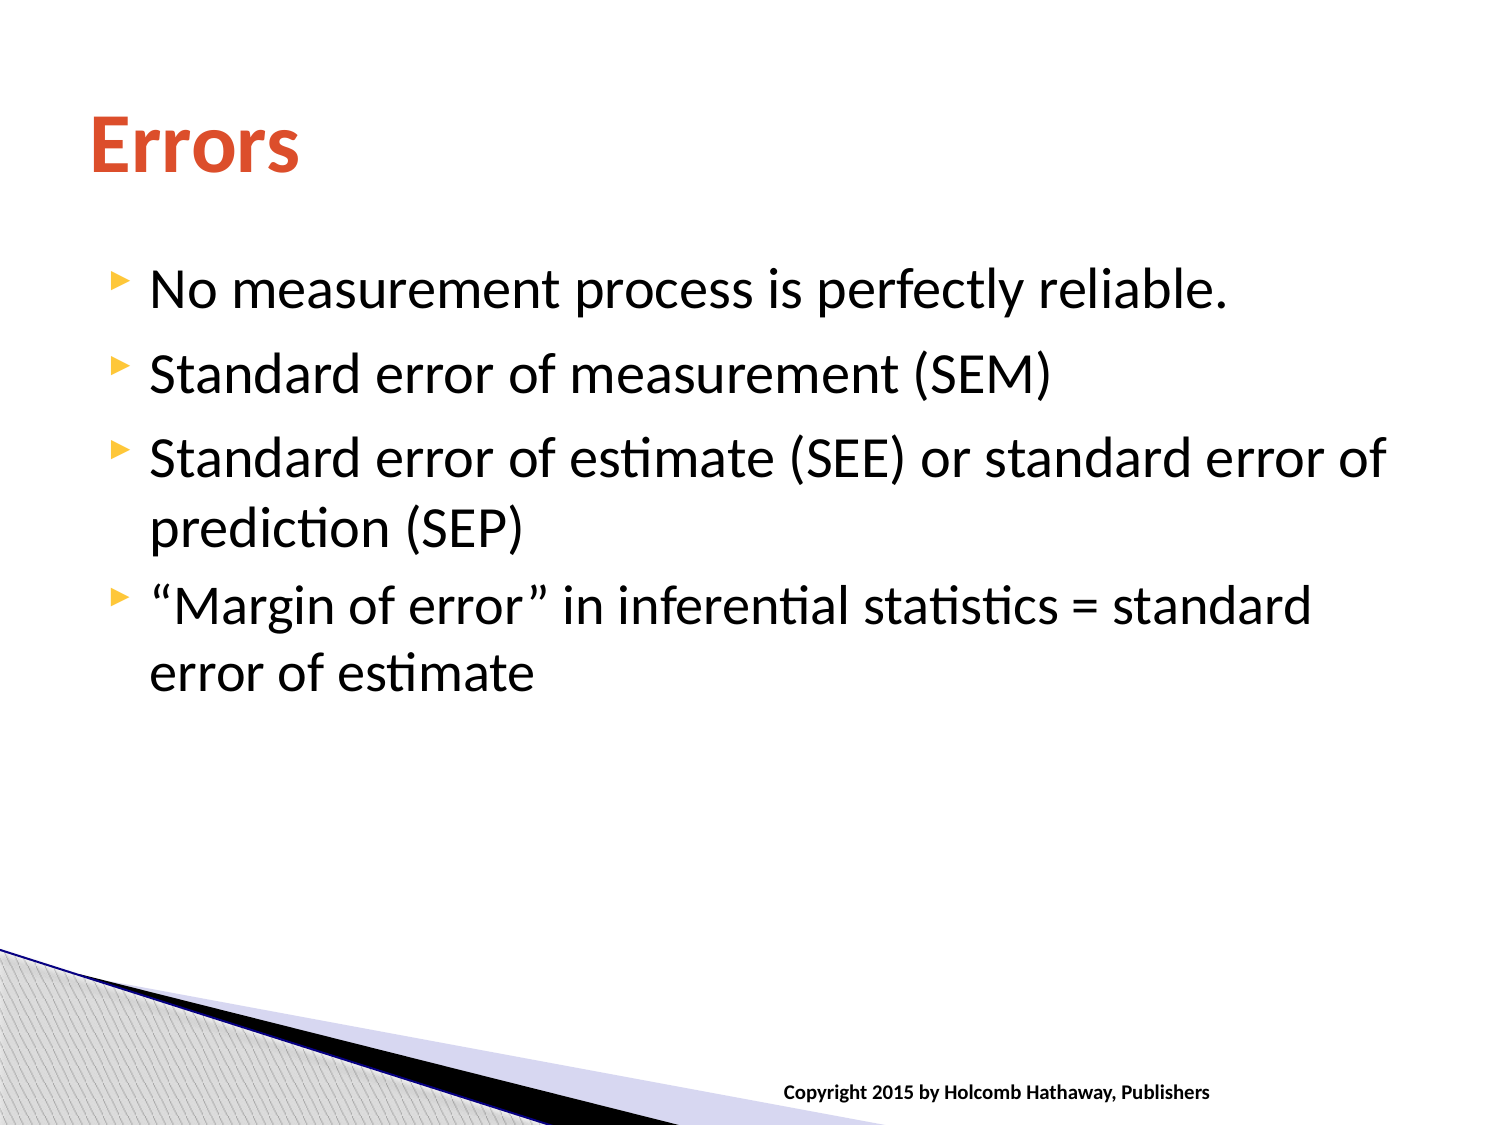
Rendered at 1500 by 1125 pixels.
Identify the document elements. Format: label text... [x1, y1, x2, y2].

footer Copyright 2015 by Holcomb Hathaway, Publishers [718, 1051, 1225, 1112]
title Errors [75, 45, 1425, 233]
list No measurement process is perfectly reliable. Standard error of measurement (SEM) Standard error of estimate (SEE) or standard error of prediction (SEP) “Margin of error” in inferential statistics = standard error of estimate [75, 243, 1438, 986]
